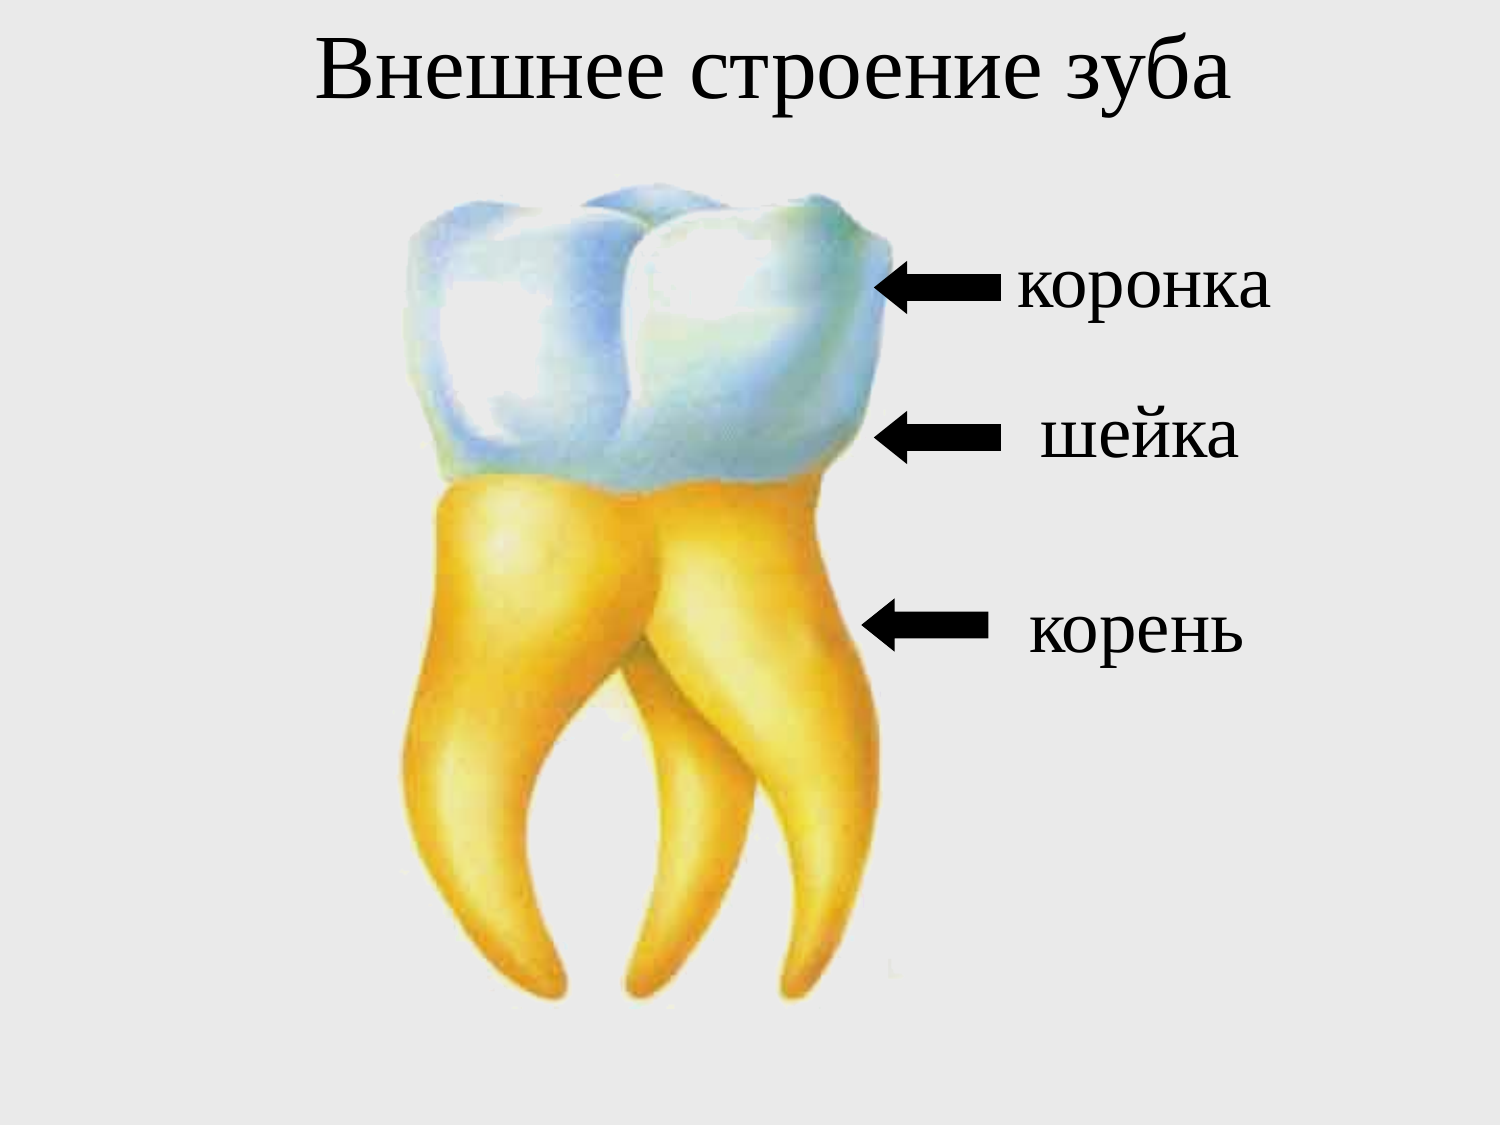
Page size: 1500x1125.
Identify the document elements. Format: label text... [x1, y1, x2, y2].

text_box корень [1014, 569, 1260, 675]
text_box [910, 274, 1001, 300]
text_box [910, 424, 1001, 451]
text_box шейка [1025, 374, 1256, 480]
text_box коронка [1002, 224, 1287, 330]
picture [387, 174, 907, 1009]
text_box [910, 612, 988, 638]
text_box Внешнее строение зуба [299, 0, 1249, 125]
